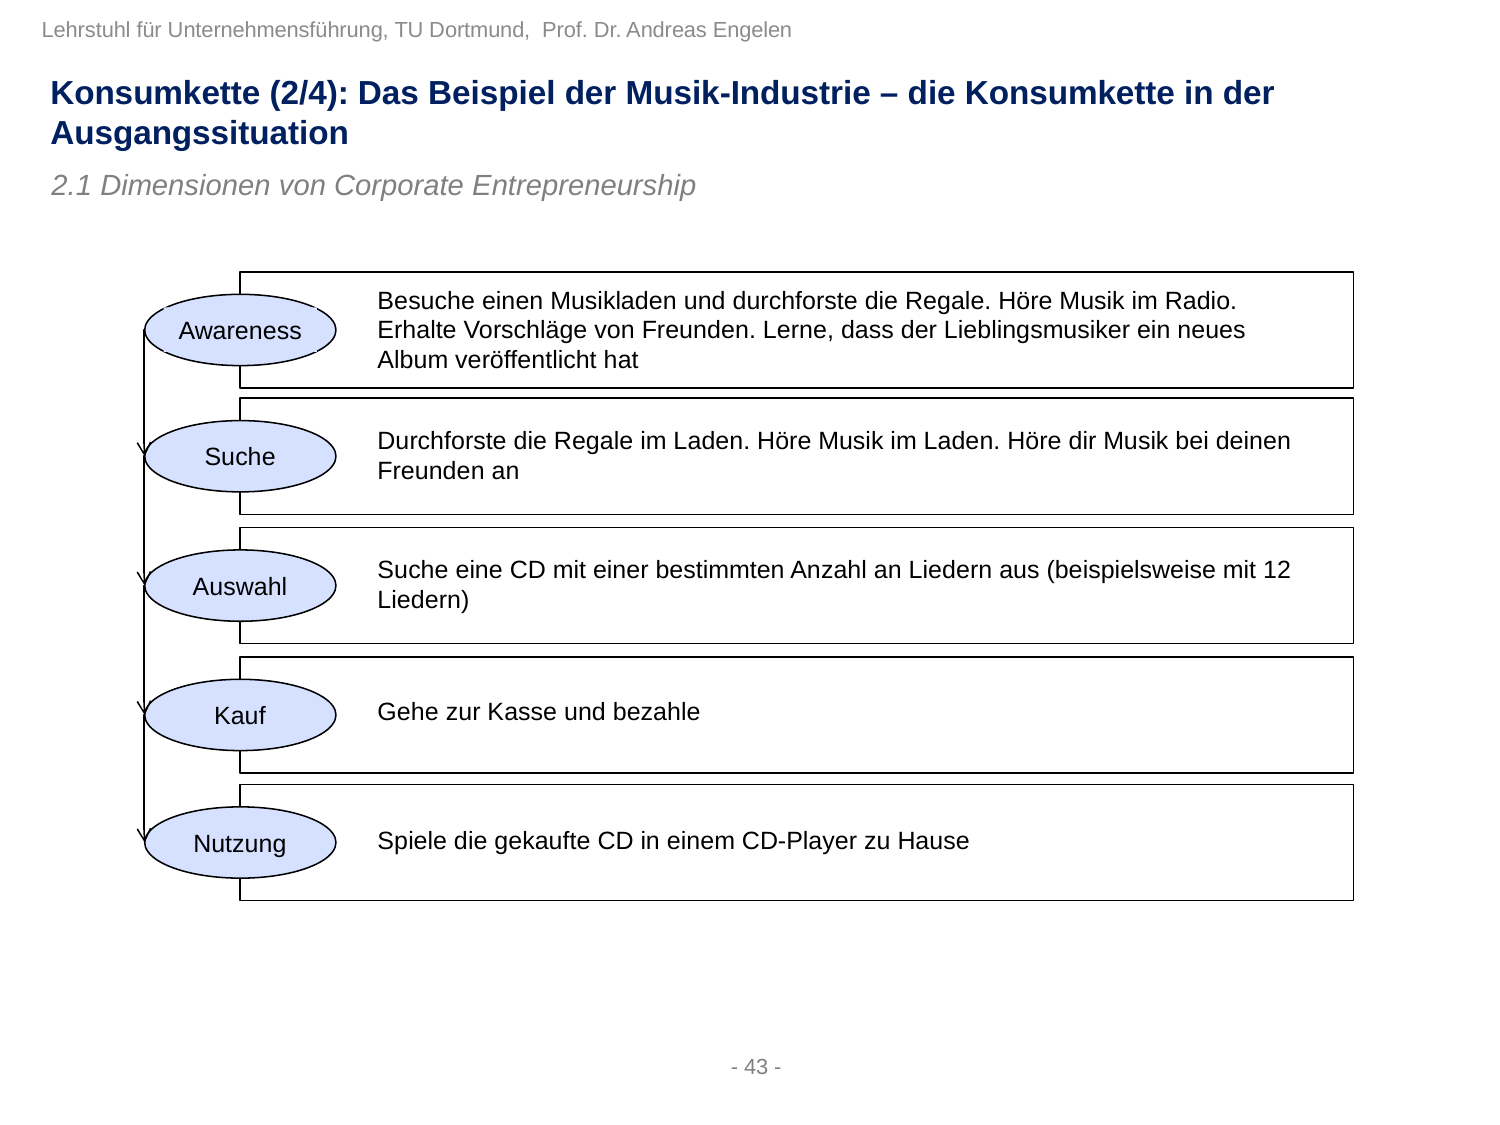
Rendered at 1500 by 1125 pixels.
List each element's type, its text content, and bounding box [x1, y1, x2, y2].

text_box Suche eine CD mit einer bestimmten Anzahl an Liedern aus (beispielsweise mit 12 Liedern) [362, 546, 1324, 622]
text_box [239, 398, 1354, 515]
text_box [239, 527, 1354, 644]
text_box Spiele die gekaufte CD in einem CD-Player zu Hause [362, 817, 1324, 863]
text_box Besuche einen Musikladen und durchforste die Regale. Höre Musik im Radio. Erhalte Vorschläge von Freunden. Lerne, dass der Lieblingsmusiker ein neues Album veröffentlicht hat [362, 276, 1324, 382]
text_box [152, 420, 337, 493]
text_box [152, 679, 337, 751]
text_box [152, 549, 337, 622]
text_box [239, 656, 1354, 774]
text_box Umsatz [144, 806, 150, 846]
text_box Konsumkette (2/4): Das Beispiel der Musik-Industrie – die Konsumkette in der Ausgangssituation [35, 63, 1433, 159]
text_box Durchforste die Regale im Laden. Höre Musik im Laden. Höre dir Musik bei deinen Freunden an [362, 417, 1324, 493]
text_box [144, 294, 337, 366]
text_box Gehe zur Kasse und bezahle [362, 687, 1324, 733]
text_box 2.1 Dimensionen von Corporate Entrepreneurship [36, 159, 713, 209]
text_box [239, 271, 1354, 389]
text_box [144, 806, 337, 879]
text_box - 43 - [599, 1045, 913, 1087]
text_box [239, 784, 1354, 901]
